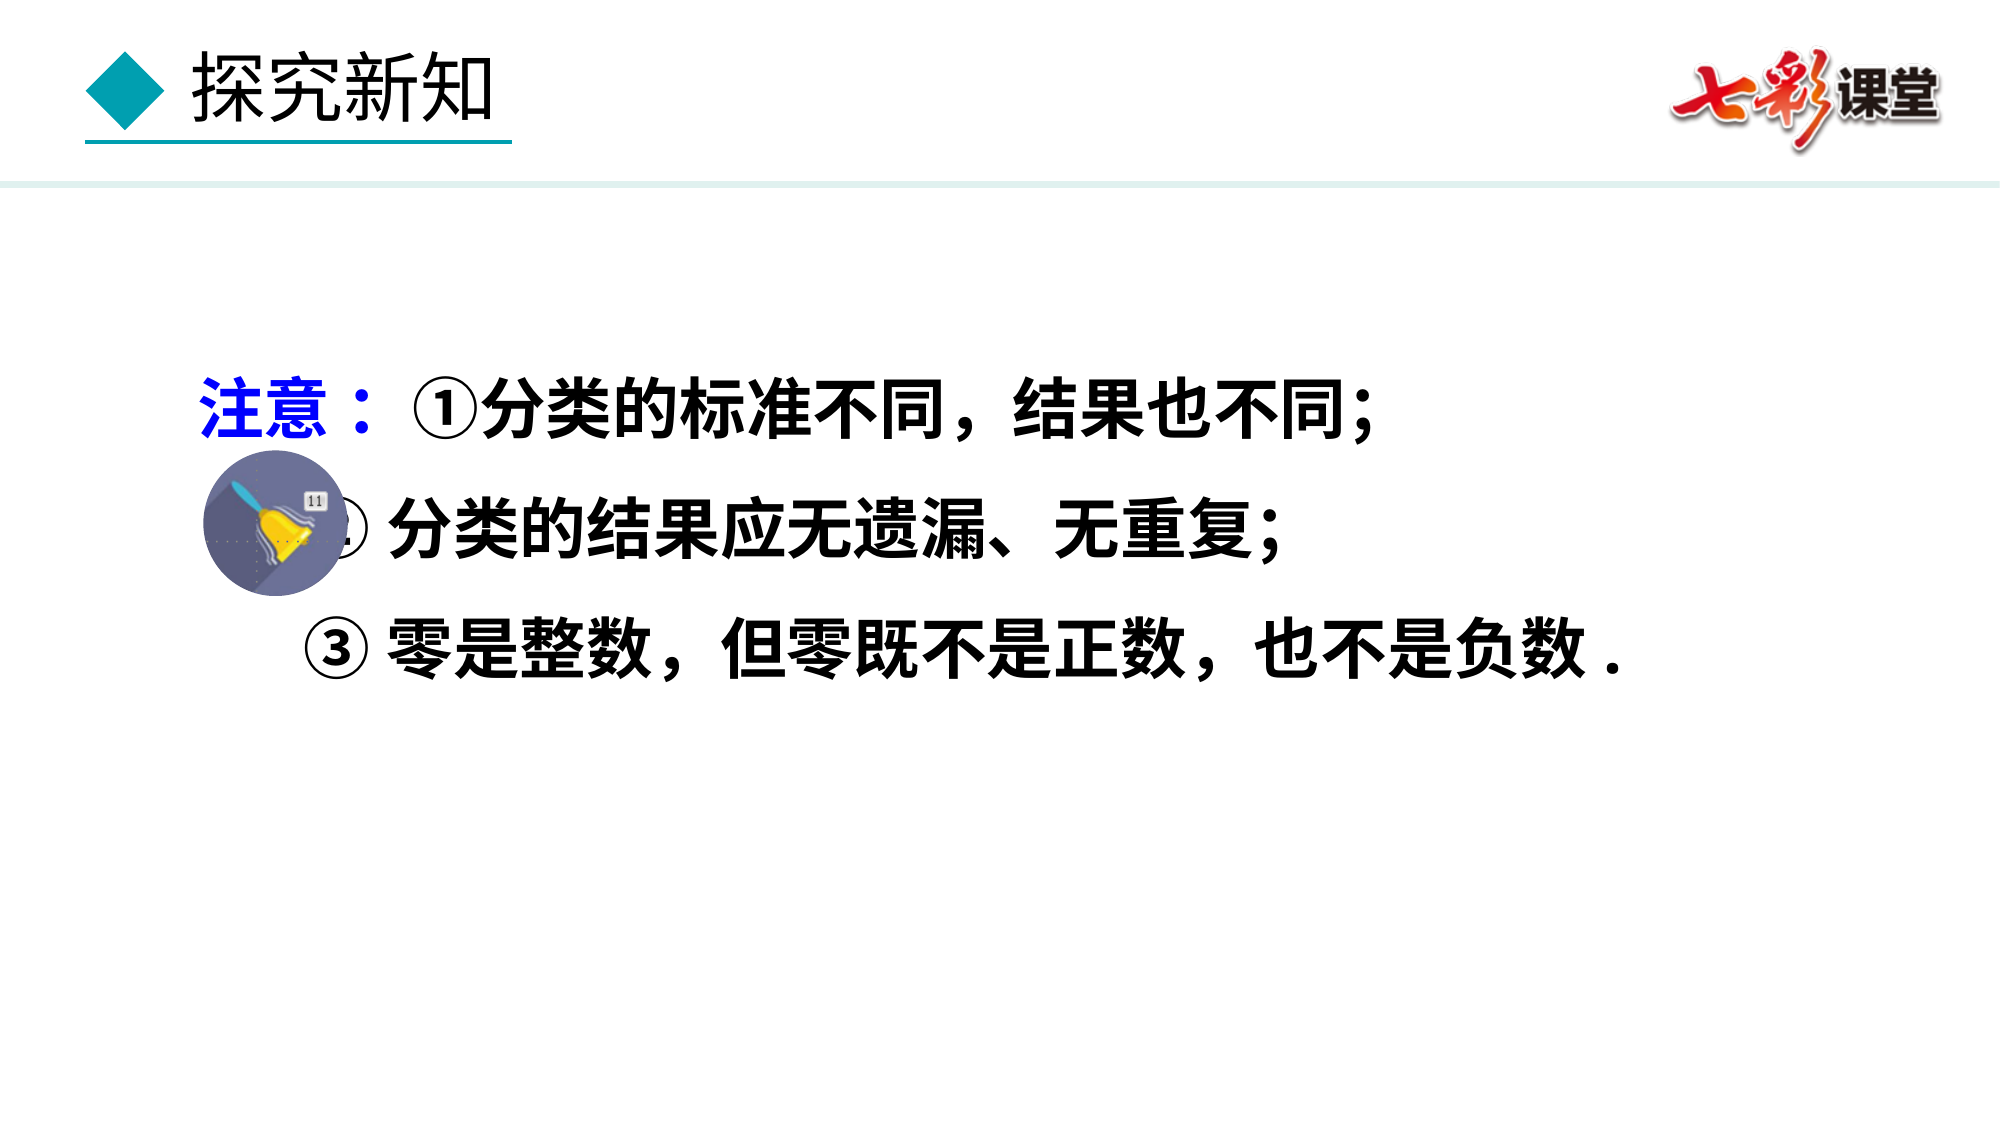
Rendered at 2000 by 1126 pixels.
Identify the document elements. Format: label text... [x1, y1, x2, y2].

text_box 注意 ：①分类的标准不同，结果也不同； ②分类的结果应无遗漏、无重复； ③零是整数，但零既不是正数，也不是负数. [176, 316, 1913, 697]
picture [1666, 42, 1948, 157]
picture [203, 450, 348, 597]
